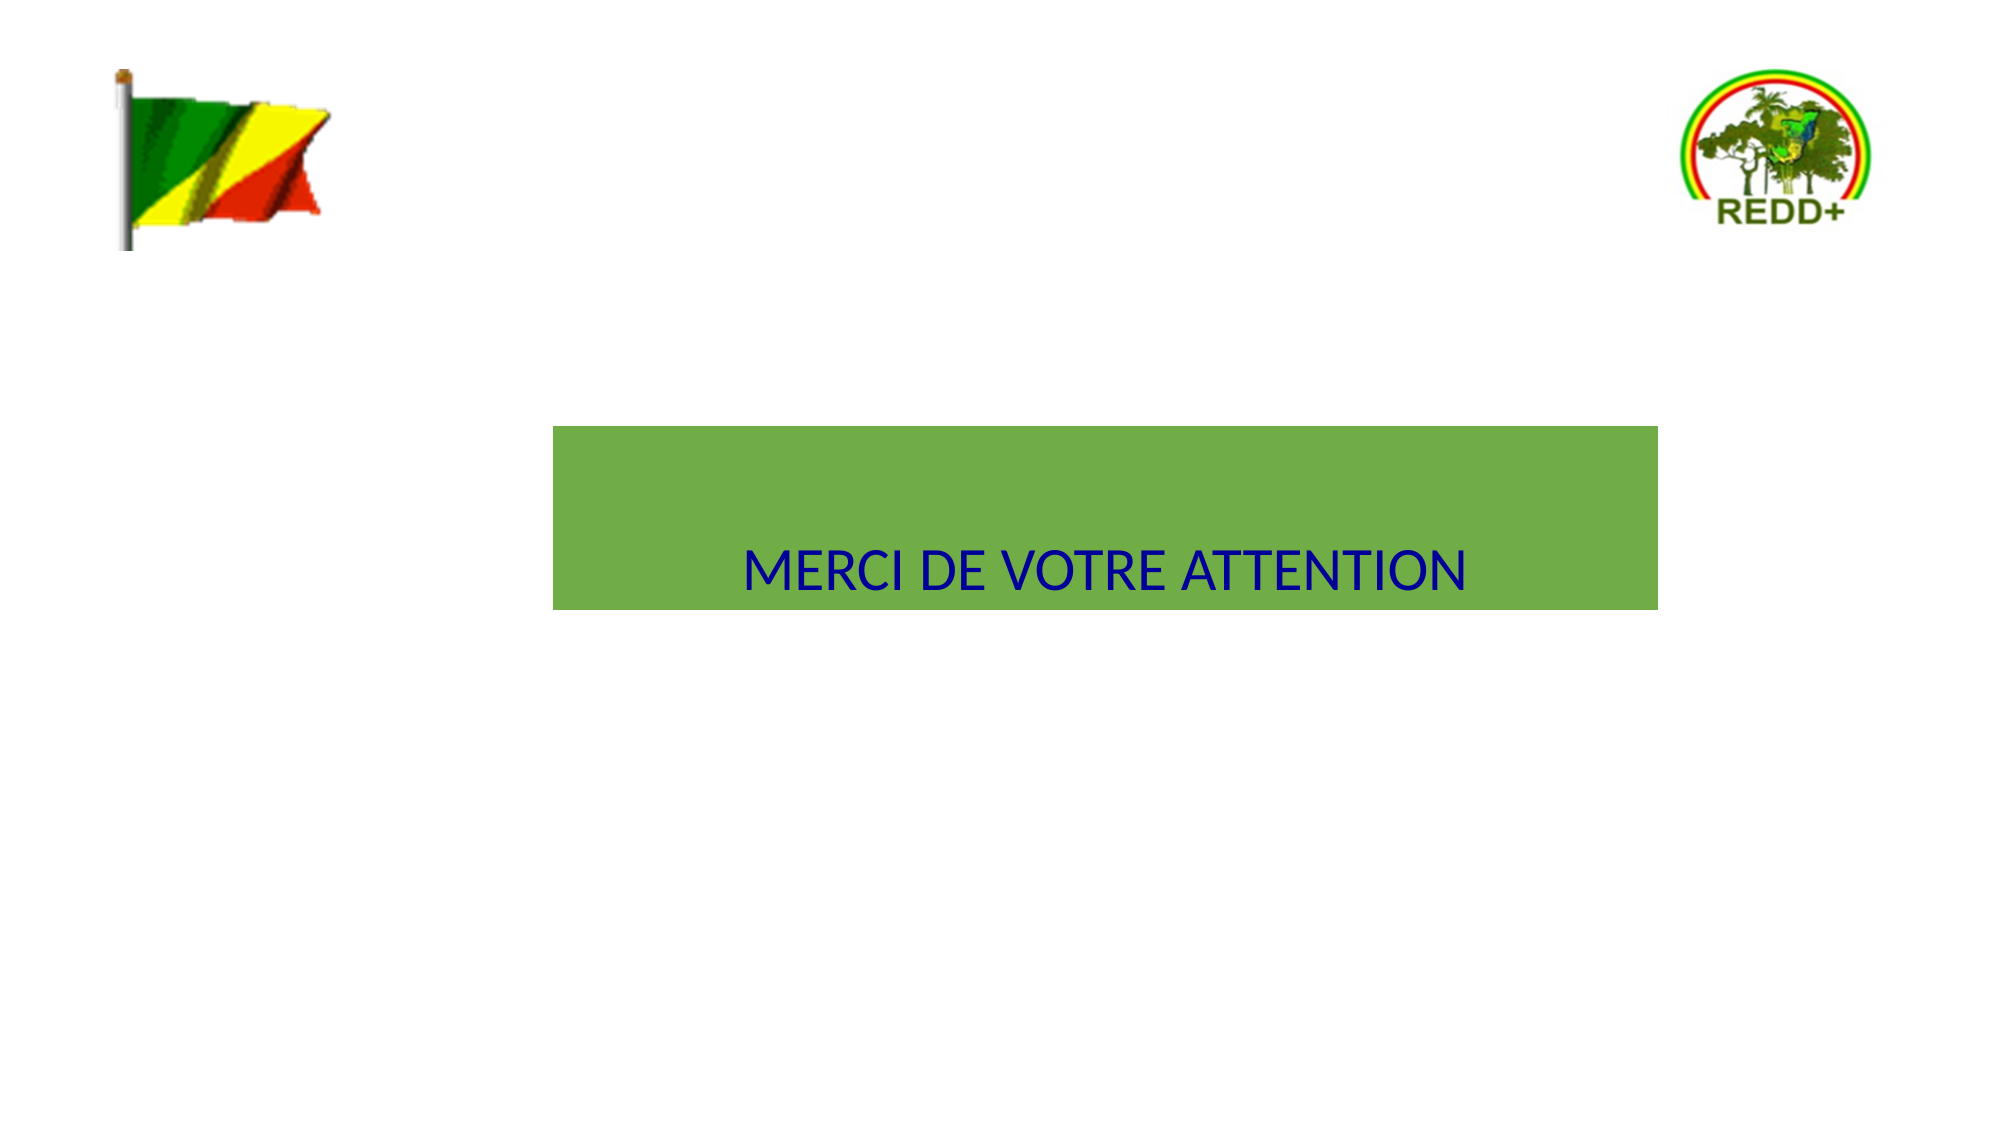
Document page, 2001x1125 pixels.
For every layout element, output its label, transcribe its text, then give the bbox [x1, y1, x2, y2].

subtitle MERCI DE VOTRE ATTENTION [550, 423, 1661, 613]
picture [1645, 69, 1906, 243]
picture [109, 69, 338, 251]
